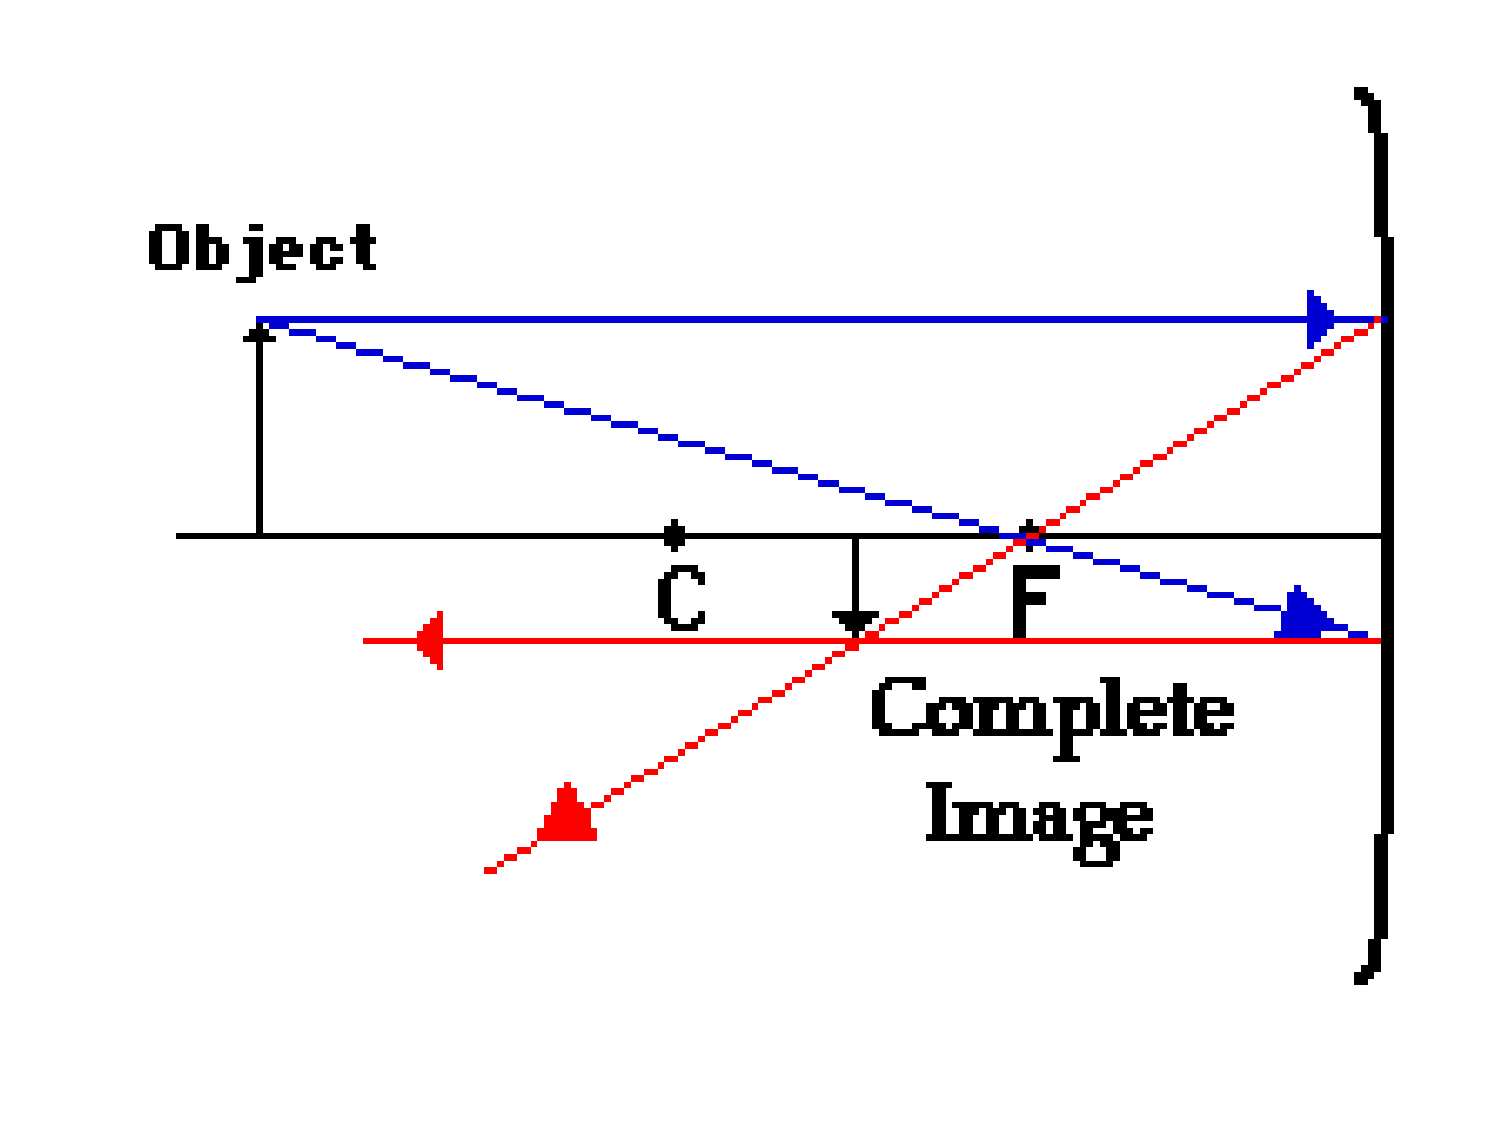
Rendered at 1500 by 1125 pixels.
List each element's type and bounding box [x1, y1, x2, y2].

picture [89, 74, 1415, 1026]
